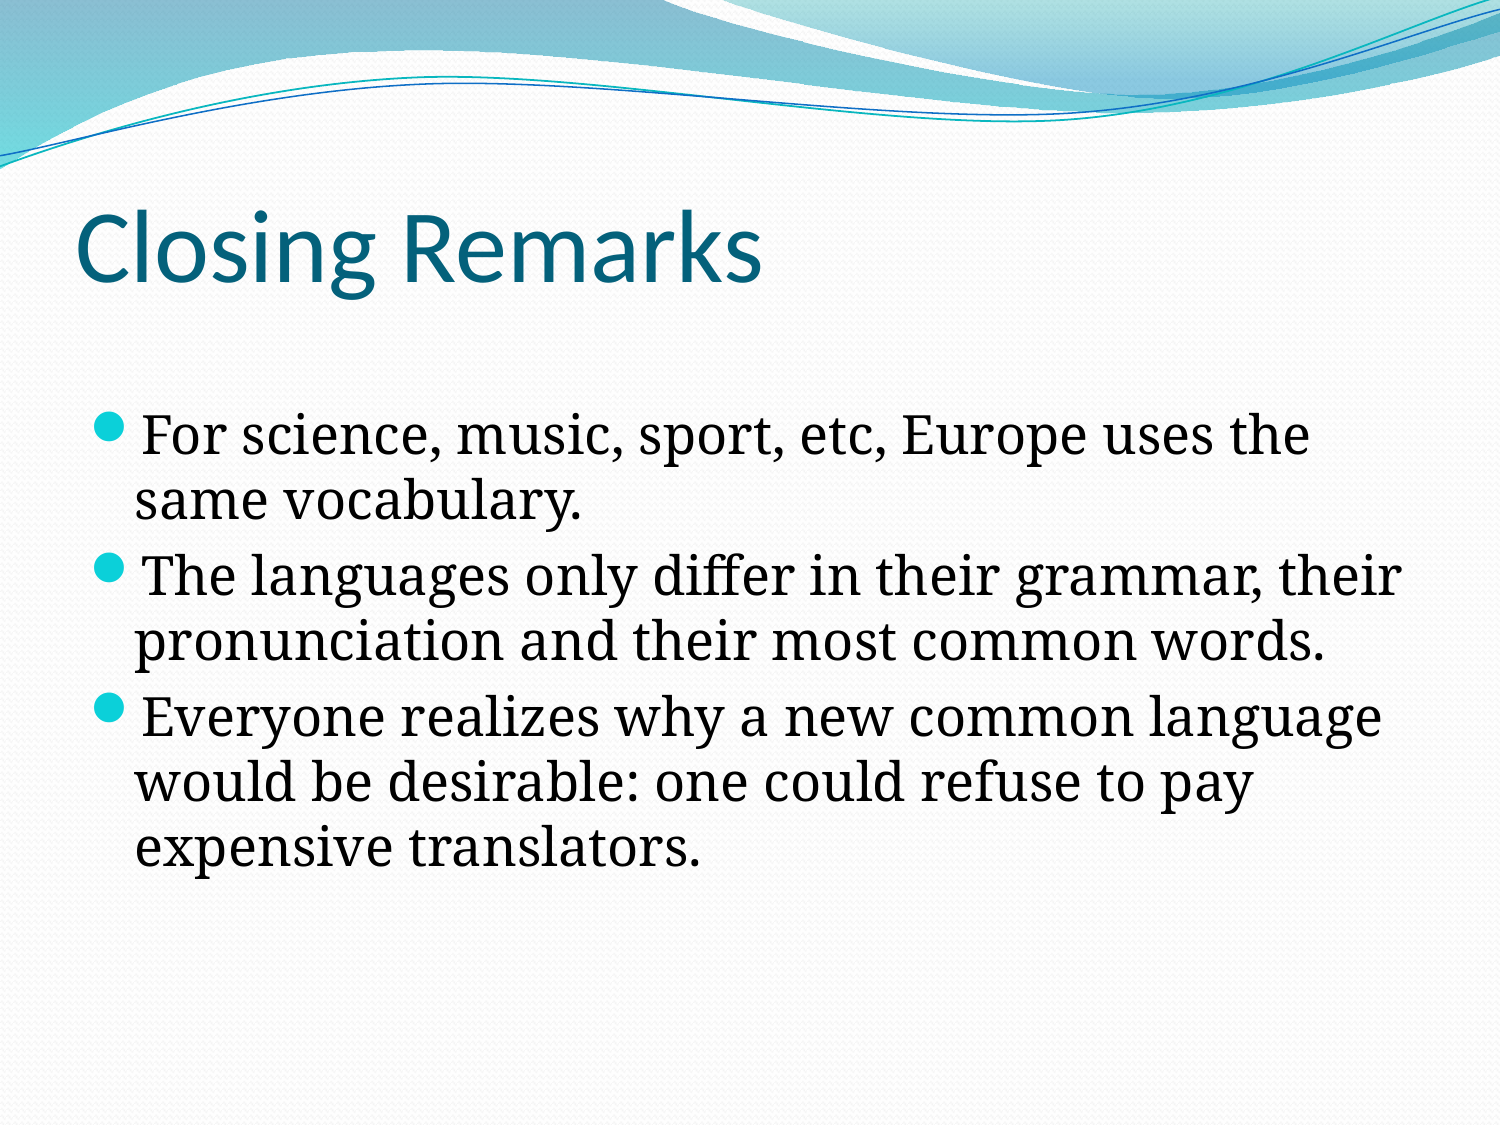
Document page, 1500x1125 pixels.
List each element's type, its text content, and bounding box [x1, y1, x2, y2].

list For science, music, sport, etc, Europe uses the same vocabulary. The languages only differ in their grammar, their pronunciation and their most common words. Everyone realizes why a new common language would be desirable: one could refuse to pay expensive translators. [75, 317, 1425, 1038]
title Closing Remarks [75, 115, 1425, 303]
